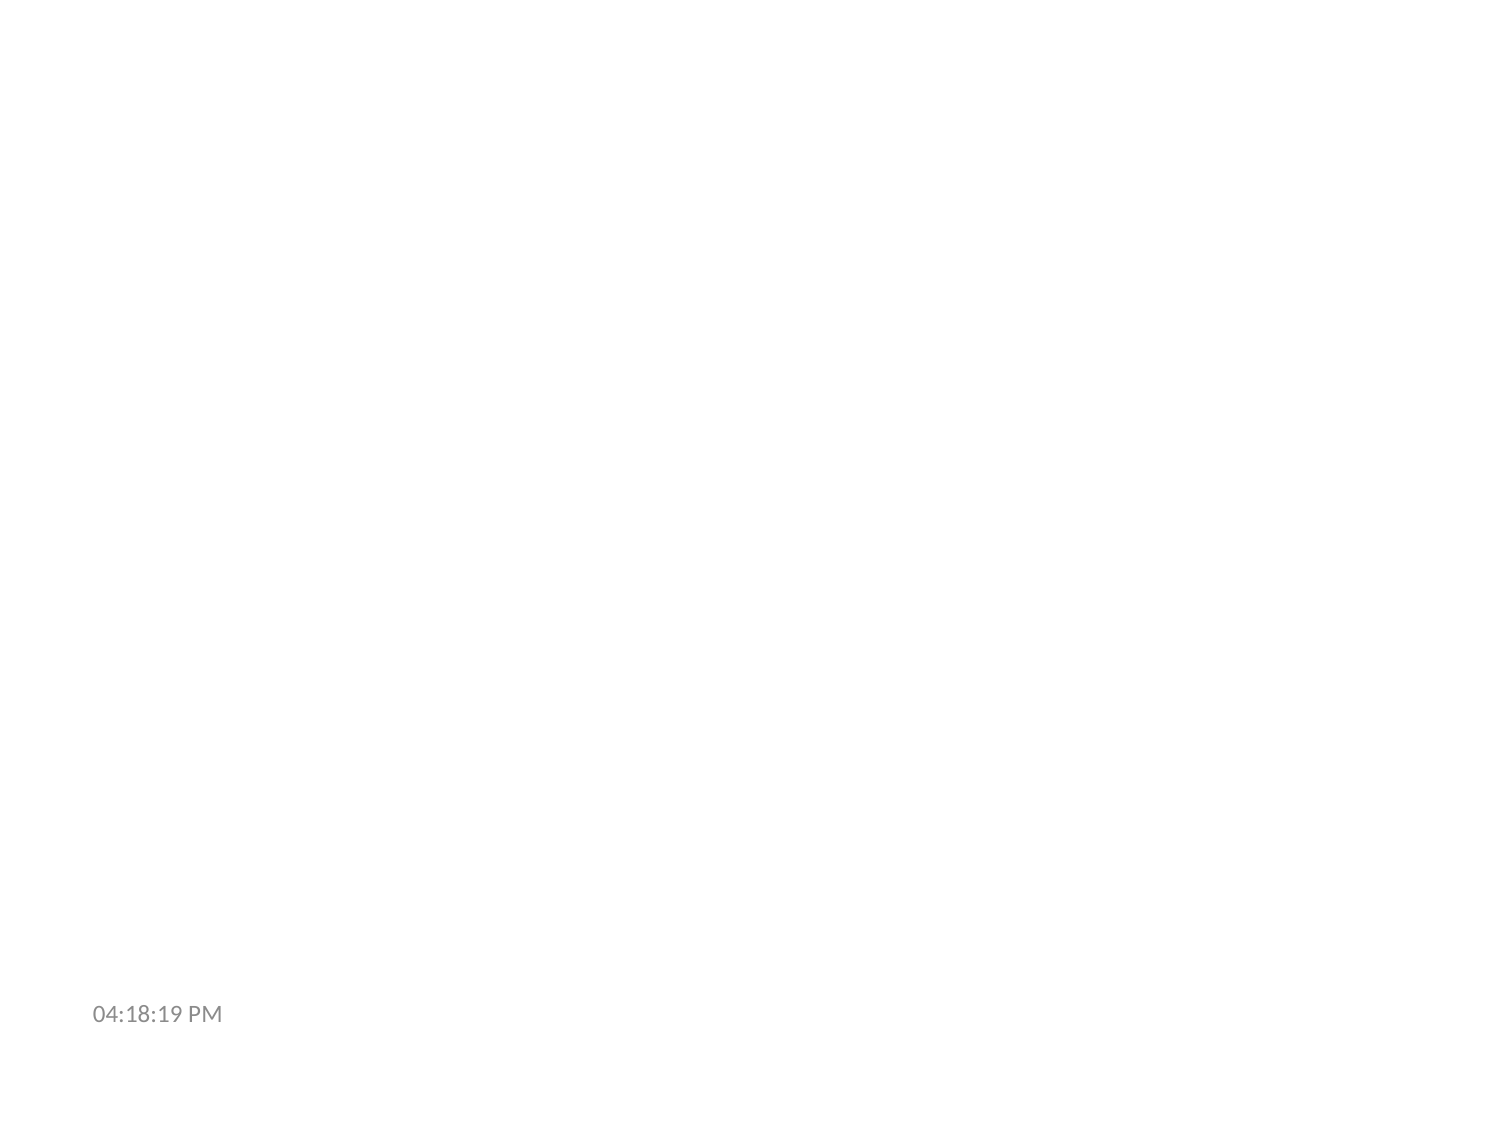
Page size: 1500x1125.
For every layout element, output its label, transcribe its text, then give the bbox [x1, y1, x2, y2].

text_box 3:35:09 PM [77, 982, 428, 1043]
